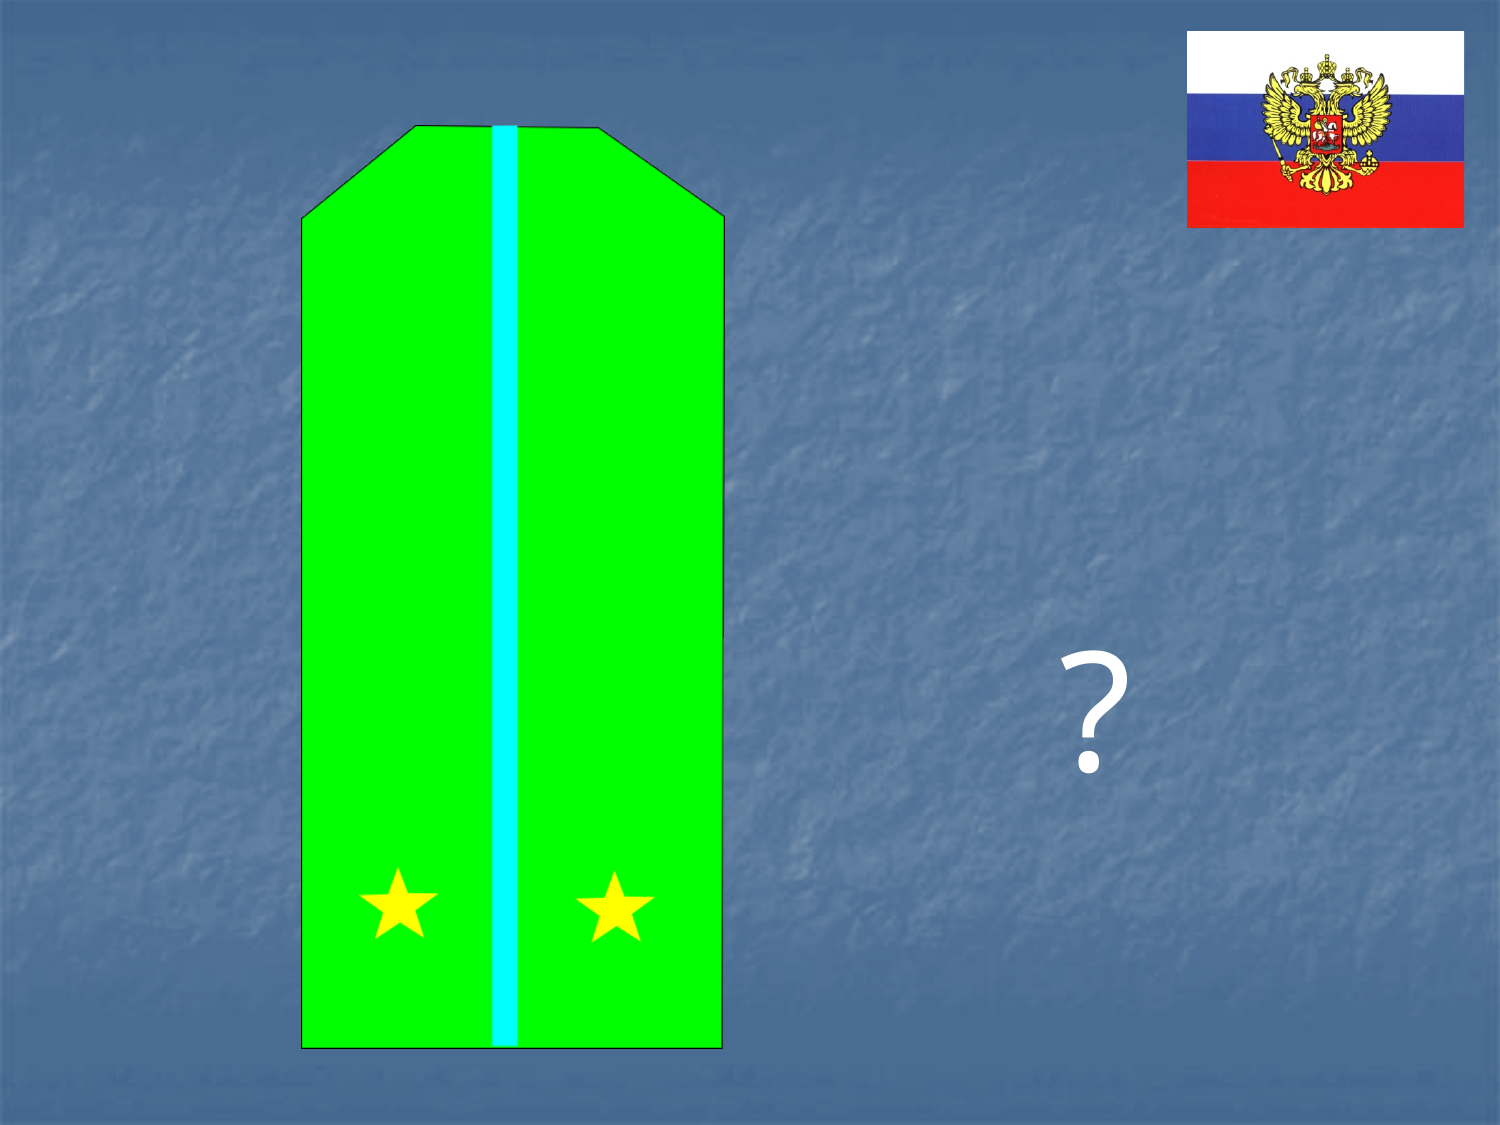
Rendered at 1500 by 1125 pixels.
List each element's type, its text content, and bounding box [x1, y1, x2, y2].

text_box ? [1045, 597, 1164, 813]
picture [300, 125, 726, 1050]
picture [1186, 30, 1465, 228]
